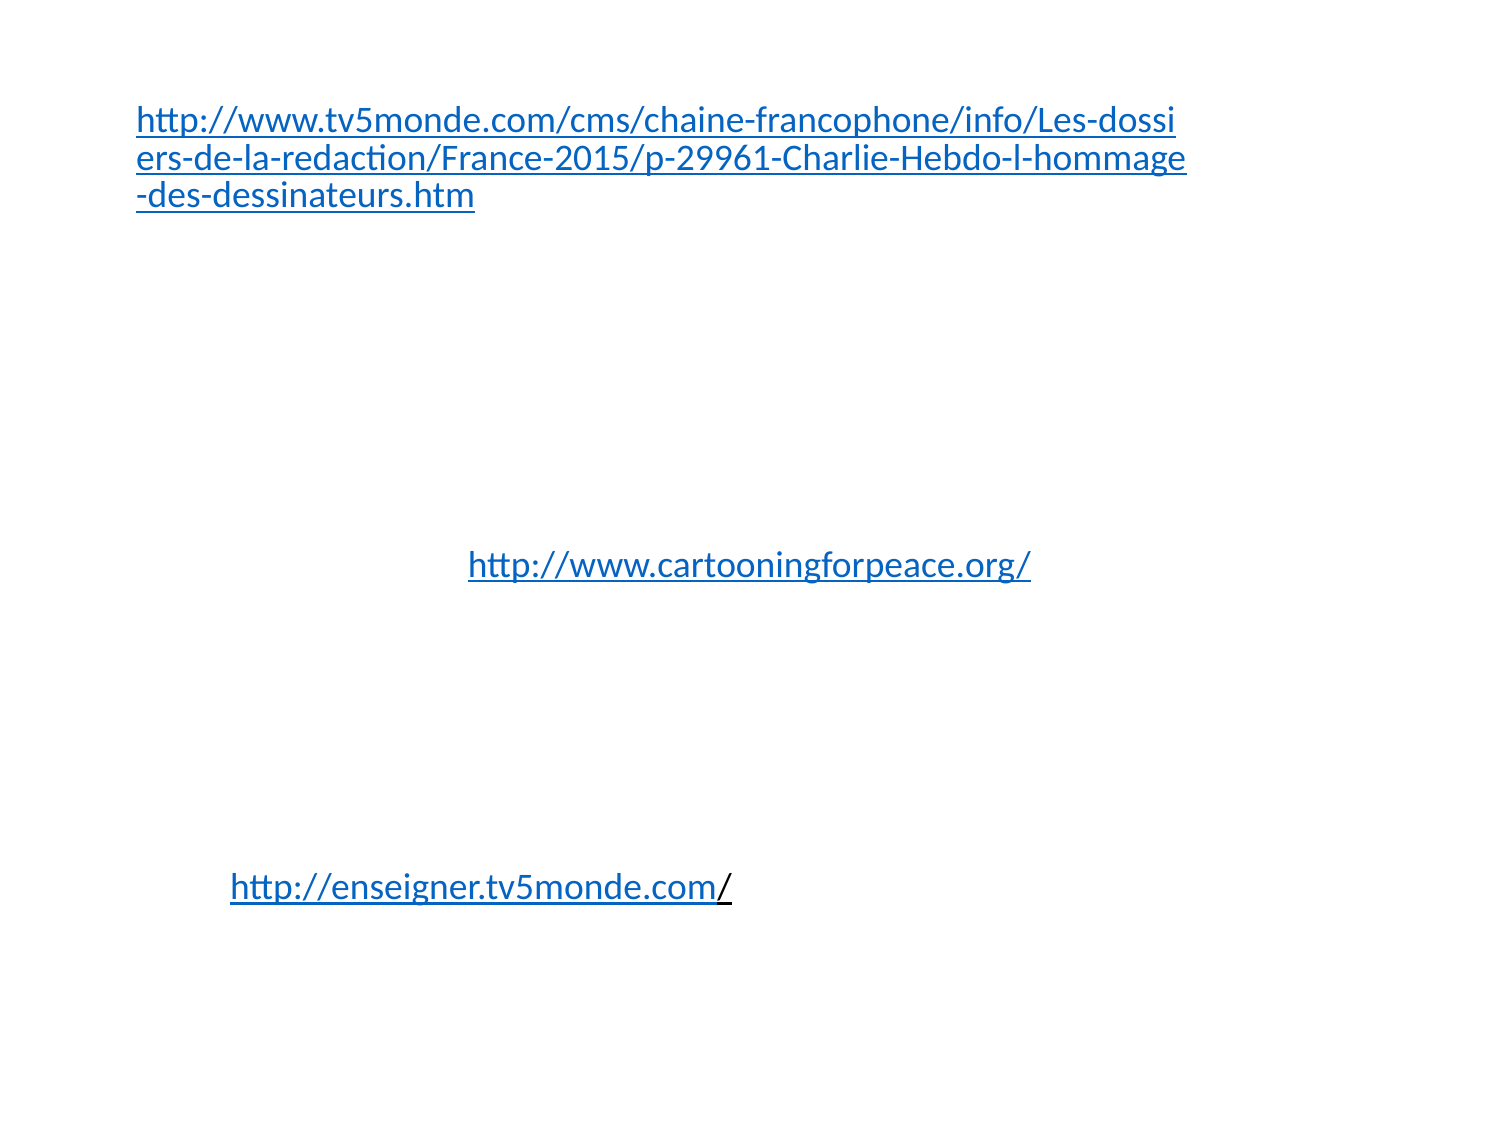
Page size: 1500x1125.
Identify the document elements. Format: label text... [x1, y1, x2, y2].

text_box http://www.tv5monde.com/cms/chaine-francophone/info/Les-dossiers-de-la-redaction/France-2015/p-29961-Charlie-Hebdo-l-hommage-des-dessinateurs.htm [121, 88, 1209, 193]
text_box http://www.cartooningforpeace.org/ [453, 532, 1047, 637]
text_box http://enseigner.tv5monde.com/ [215, 855, 756, 915]
